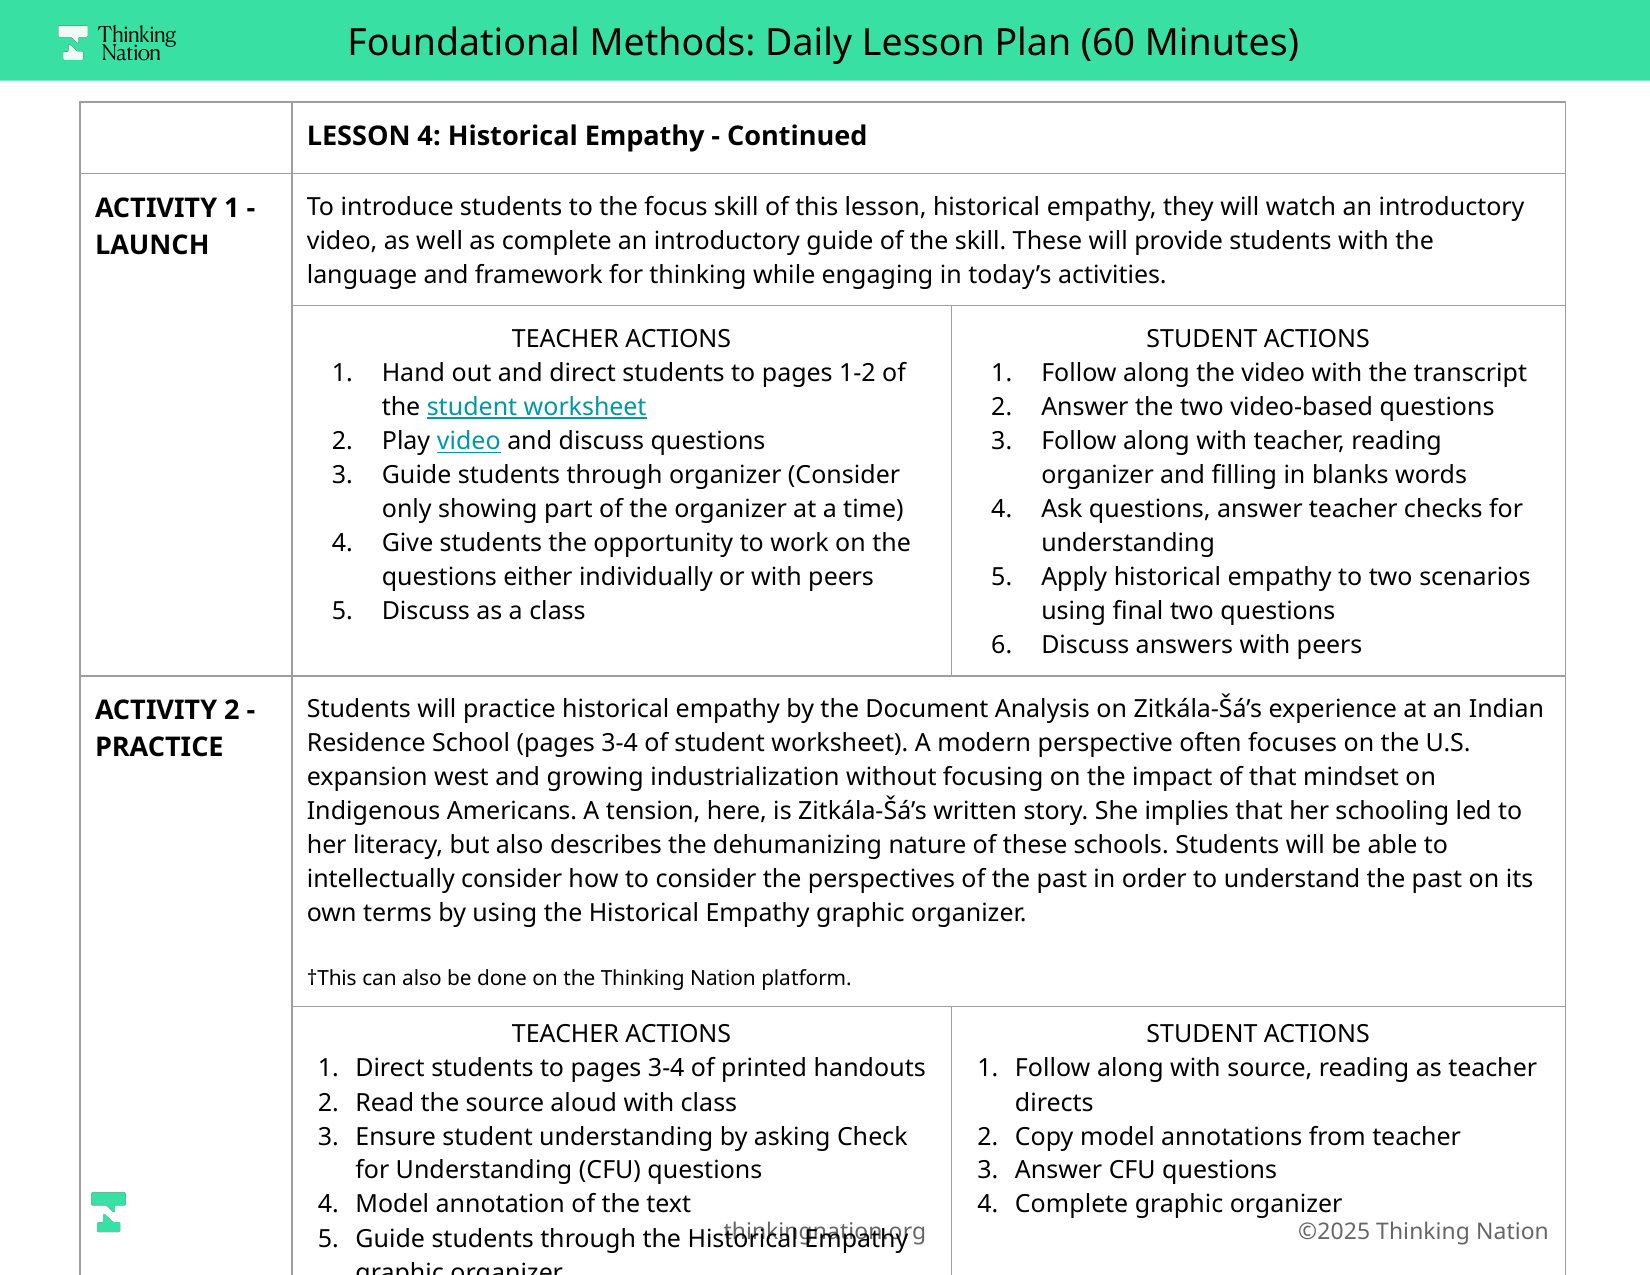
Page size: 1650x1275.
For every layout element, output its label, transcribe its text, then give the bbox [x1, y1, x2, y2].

text_box Foundational Methods: Daily Lesson Plan (60 Minutes) [0, 0, 1650, 81]
table_header [81, 103, 291, 173]
picture [45, 14, 180, 71]
picture [80, 1184, 136, 1240]
table_cell STUDENT ACTIONS Follow along the video with the transcript Answer the two video-based questions Follow along with teacher, reading organizer and filling in blanks words Ask questions, answer teacher checks for understanding Apply historical empathy to two scenarios using final two questions Discuss answers with peers [952, 306, 1565, 675]
table_header LESSON 4: Historical Empathy - Continued [293, 103, 1565, 173]
table_cell TEACHER ACTIONS Direct students to pages 3-4 of printed handouts Read the source aloud with class Ensure student understanding by asking Check for Understanding (CFU) questions Model annotation of the text Guide students through the Historical Empathy graphic organizer [293, 1007, 951, 1275]
table_cell To introduce students to the focus skill of this lesson, historical empathy, they will watch an introductory video, as well as complete an introductory guide of the skill. These will provide students with the language and framework for thinking while engaging in today’s activities. [293, 174, 1565, 305]
table_cell TEACHER ACTIONS Hand out and direct students to pages 1-2 of the student worksheet Play video and discuss questions Guide students through organizer (Consider only showing part of the organizer at a time) Give students the opportunity to work on the questions either individually or with peers Discuss as a class [293, 306, 951, 675]
table_cell Students will practice historical empathy by the Document Analysis on Zitkála-Šá’s experience at an Indian Residence School (pages 3-4 of student worksheet). A modern perspective often focuses on the U.S. expansion west and growing industrialization without focusing on the impact of that mindset on Indigenous Americans. A tension, here, is Zitkála-Šá’s written story. She implies that her schooling led to her literacy, but also describes the dehumanizing nature of these schools. Students will be able to intellectually consider how to consider the perspectives of the past in order to understand the past on its own terms by using the Historical Empathy graphic organizer. †This can also be done on the Thinking Nation platform. [293, 677, 1565, 1006]
table_cell ACTIVITY 1 - LAUNCH [81, 174, 291, 675]
table_cell ACTIVITY 2 - PRACTICE [81, 677, 291, 1275]
table_cell STUDENT ACTIONS Follow along with source, reading as teacher directs Copy model annotations from teacher Answer CFU questions Complete graphic organizer [952, 1007, 1565, 1275]
